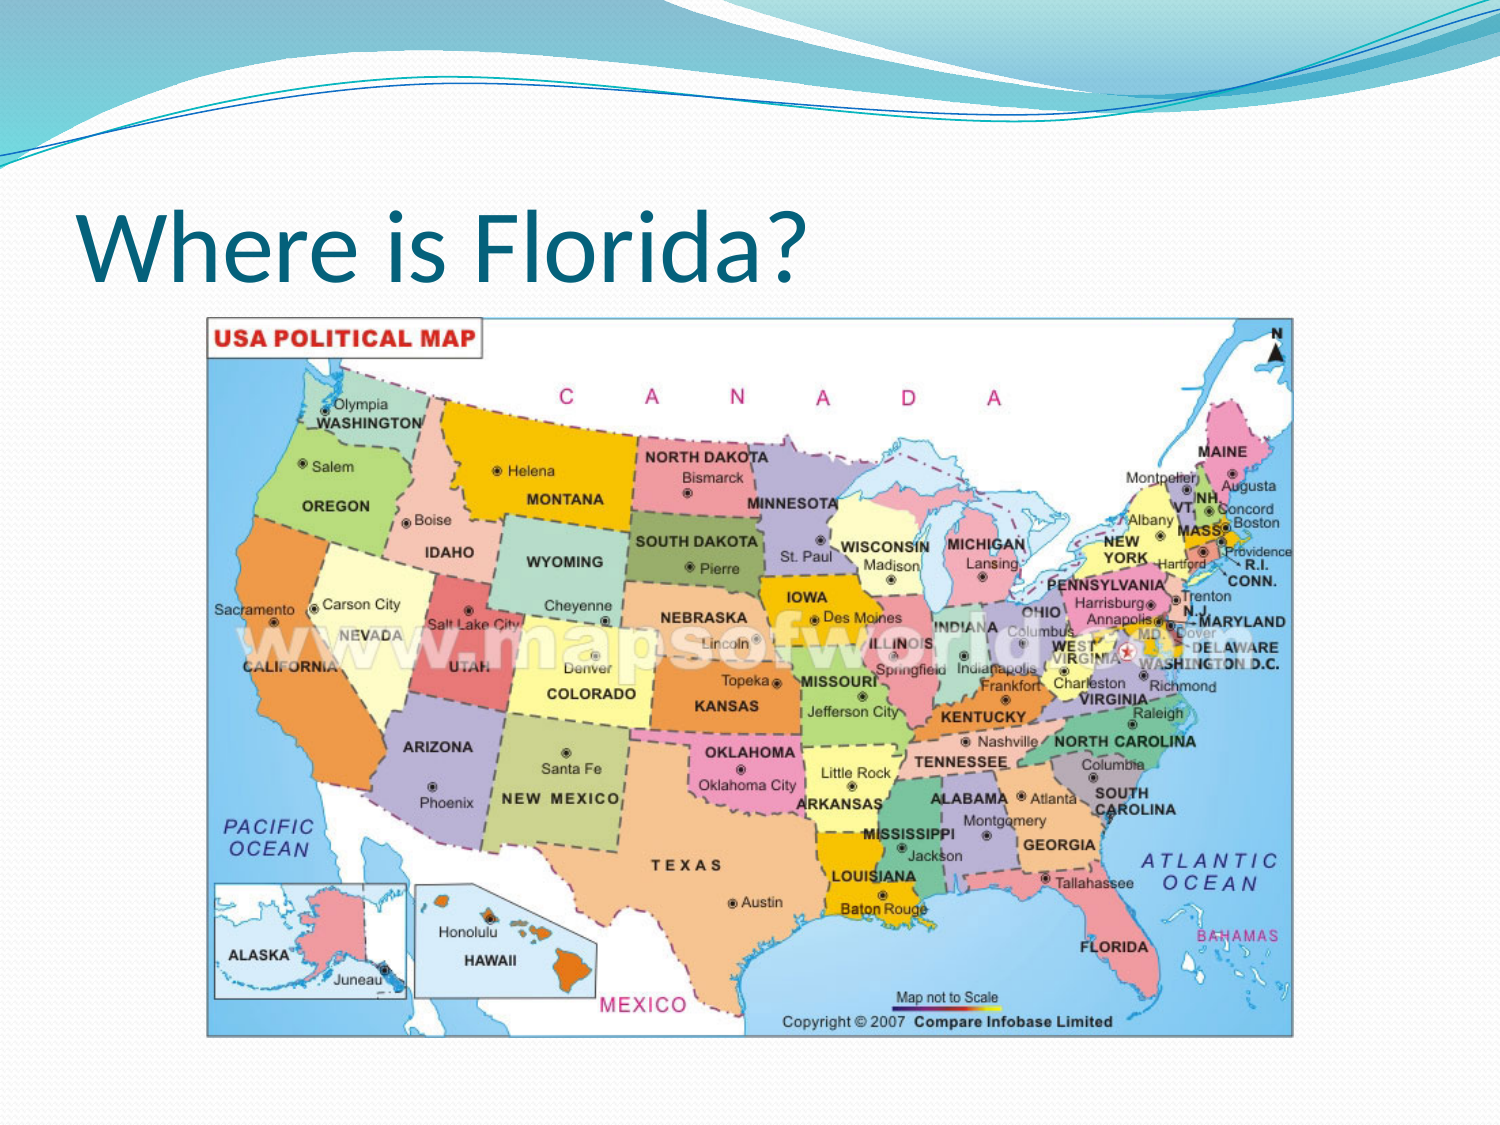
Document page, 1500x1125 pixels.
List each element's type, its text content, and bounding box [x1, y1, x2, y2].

title Where is Florida? [75, 115, 1425, 303]
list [206, 317, 1294, 1038]
